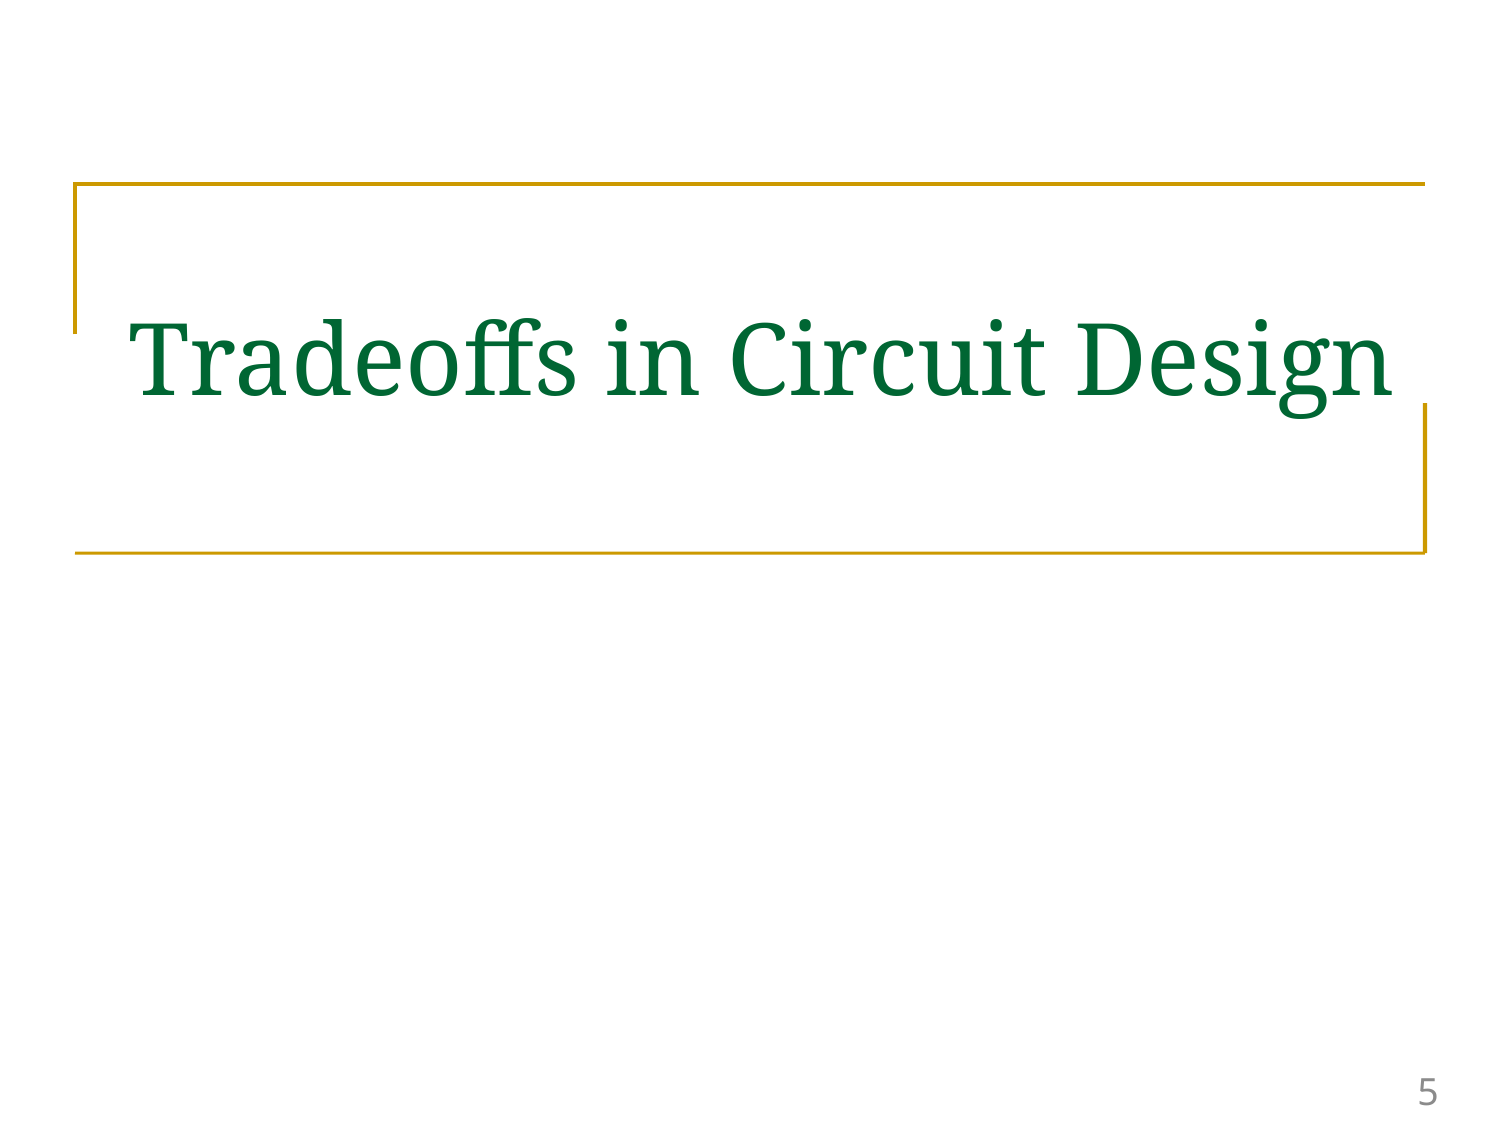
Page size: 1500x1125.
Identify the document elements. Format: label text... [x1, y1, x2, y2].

slide_number 5 [1116, 1063, 1454, 1124]
title Tradeoffs in Circuit Design [112, 287, 1413, 575]
